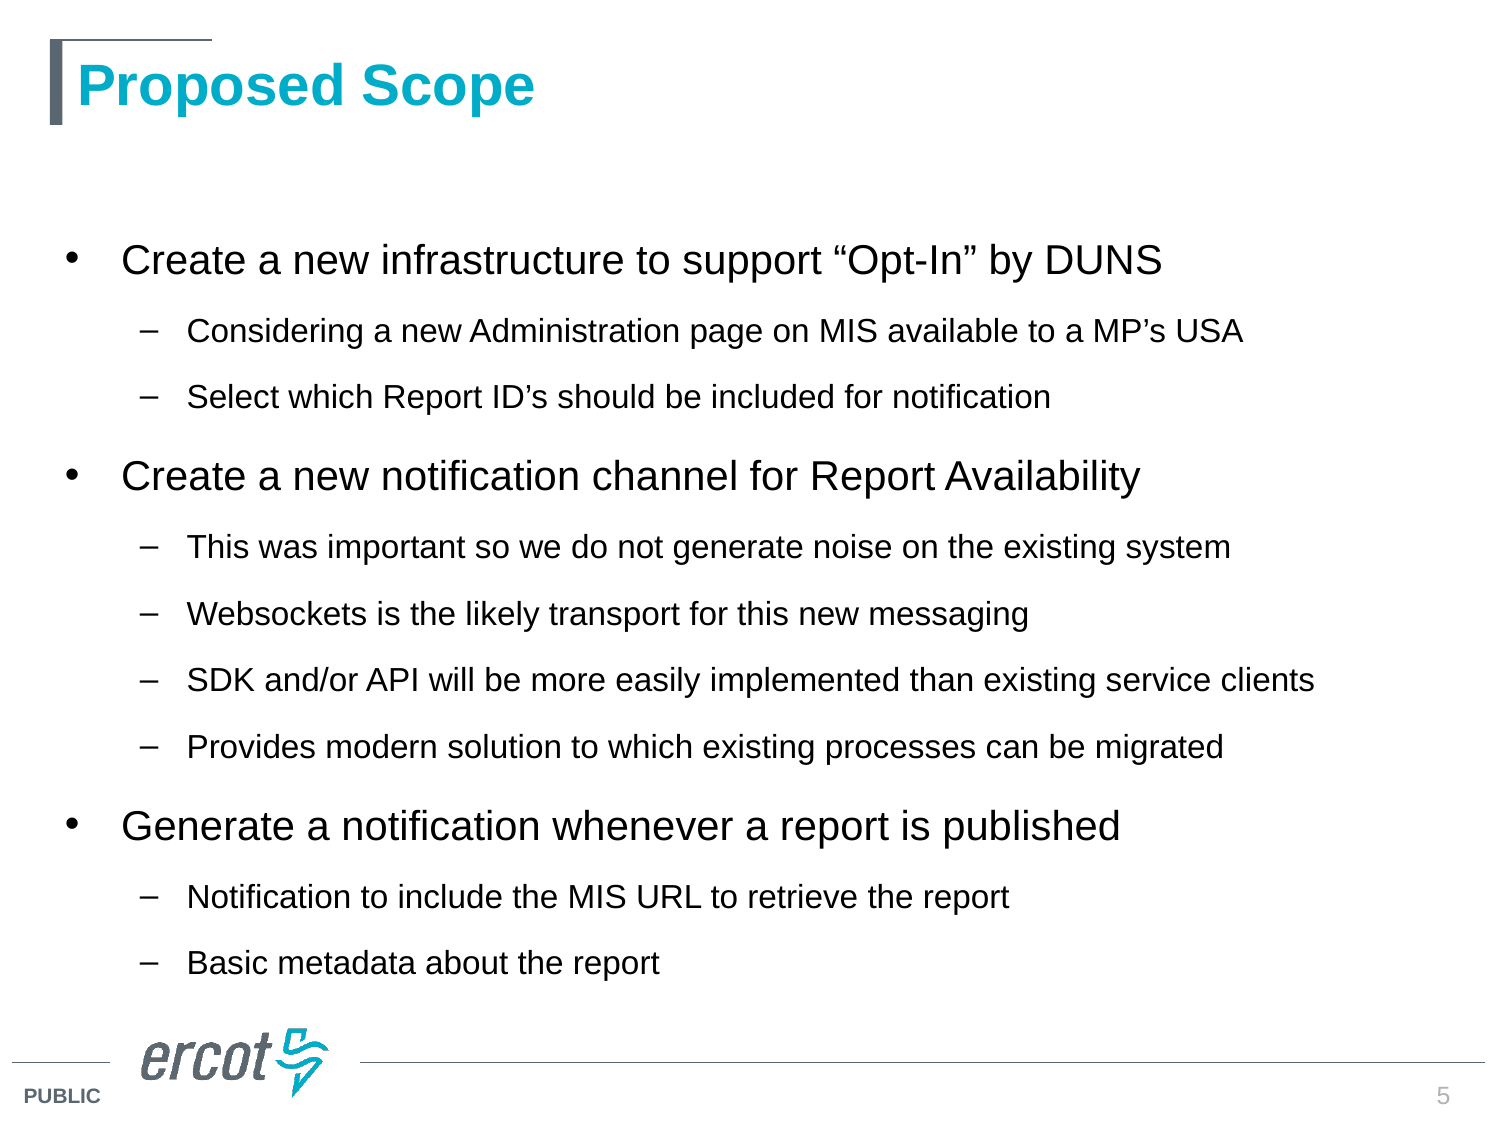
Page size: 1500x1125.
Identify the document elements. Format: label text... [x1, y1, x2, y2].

slide_number 5 [1400, 1076, 1488, 1113]
list Create a new infrastructure to support “Opt-In” by DUNS Considering a new Administration page on MIS available to a MP’s USA Select which Report ID’s should be included for notification Create a new notification channel for Report Availability This was important so we do not generate noise on the existing system Websockets is the likely transport for this new messaging SDK and/or API will be more easily implemented than existing service clients Provides modern solution to which existing processes can be migrated Generate a notification whenever a report is published Notification to include the MIS URL to retrieve the report Basic metadata about the report [50, 200, 1450, 1000]
title Proposed Scope [62, 39, 1450, 125]
picture [137, 1024, 332, 1100]
